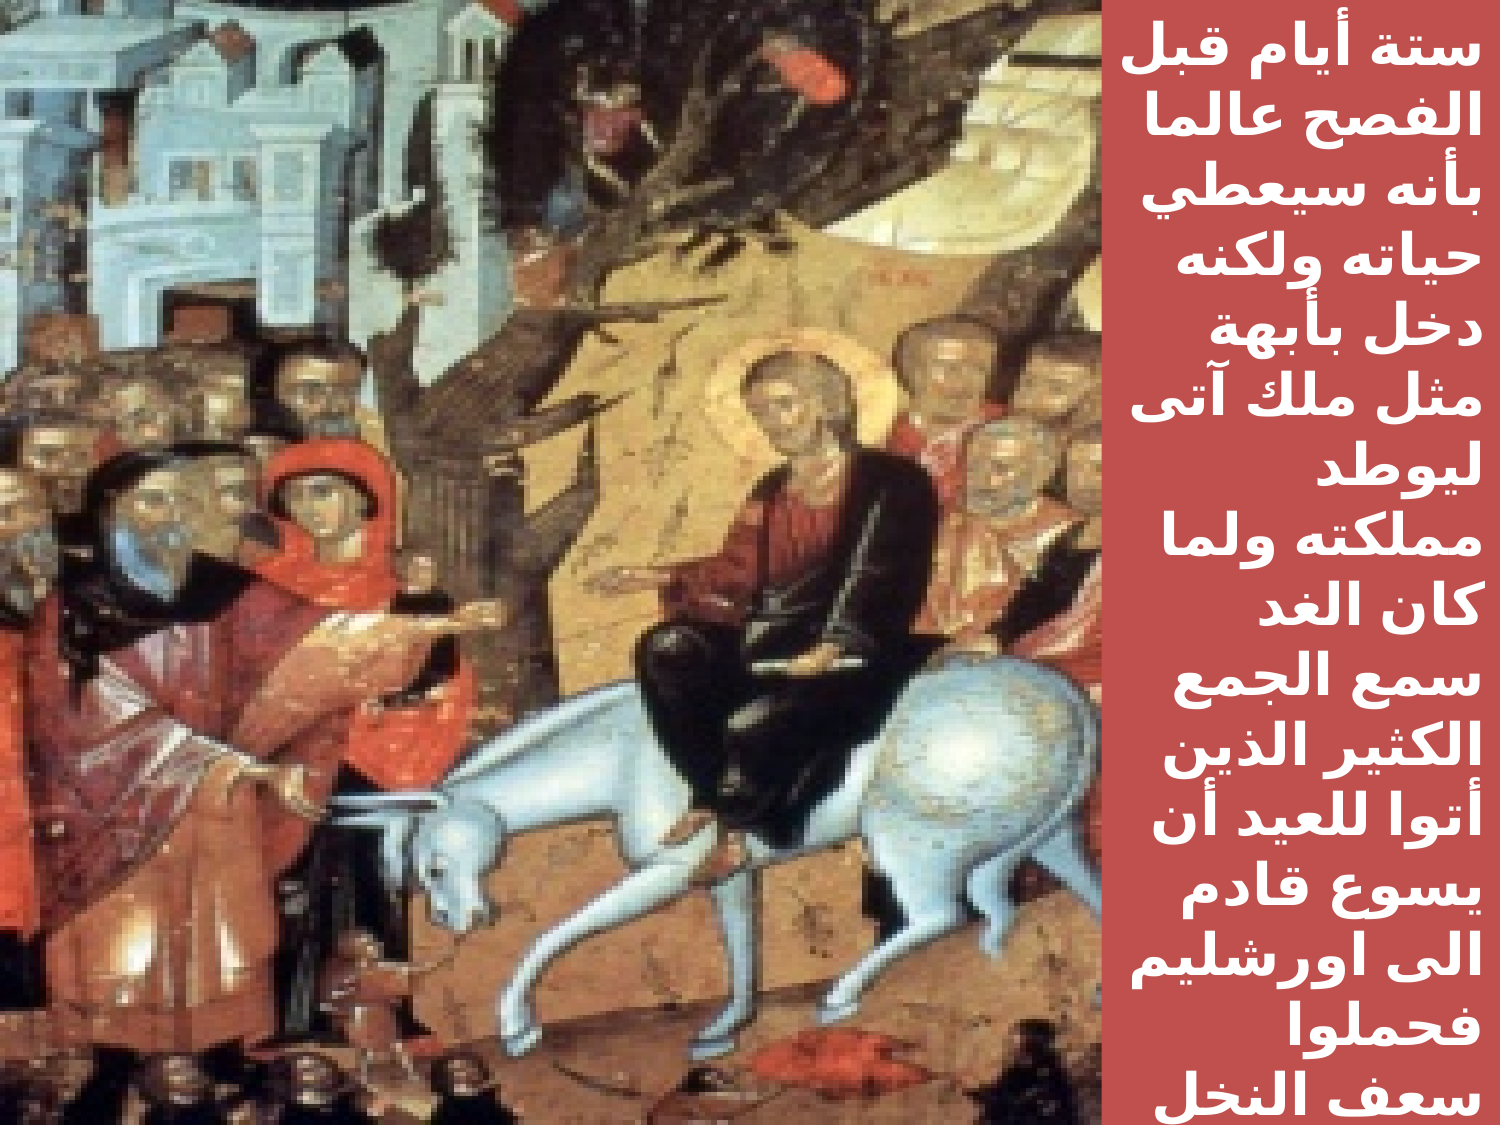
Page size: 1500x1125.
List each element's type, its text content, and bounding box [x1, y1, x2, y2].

text_box ستة أيام قبل الفصح عالما بأنه سيعطي حياته ولكنه دخل بأبهة مثل ملك آتى ليوطد مملكته ولما كان الغد سمع الجمع الكثير الذين أتوا للعيد أن يسوع قادم الى اورشليم فحملوا سعف النخل وخرجوا لاستقباله وهم يهتفون هوشعنا لابن داوود تبارك الآتي باسم الرب [1103, 0, 1500, 1125]
picture [0, 0, 1102, 1125]
